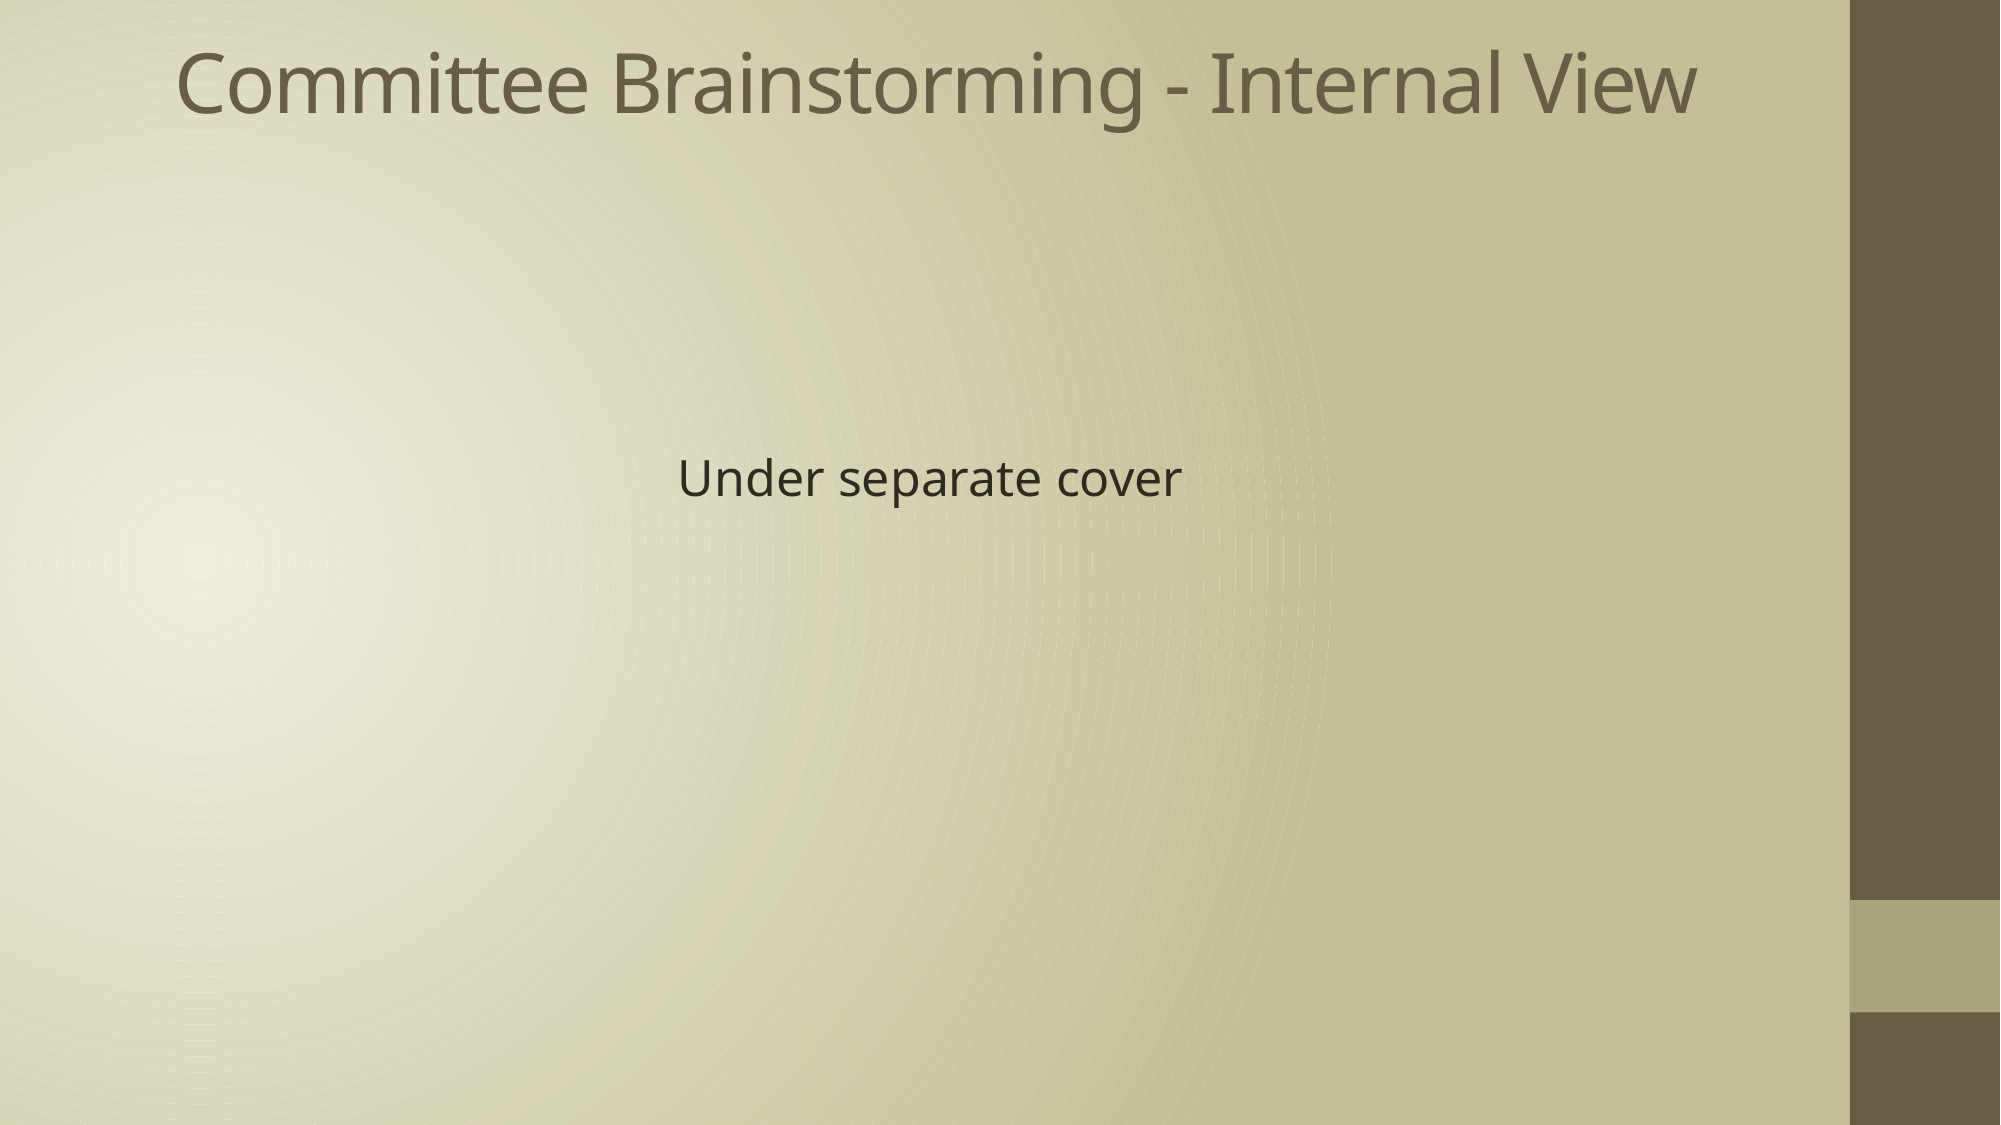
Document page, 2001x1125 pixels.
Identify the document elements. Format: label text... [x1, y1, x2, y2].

text_box Under separate cover [663, 438, 1212, 514]
title Committee Brainstorming - Internal View [75, 71, 1800, 290]
